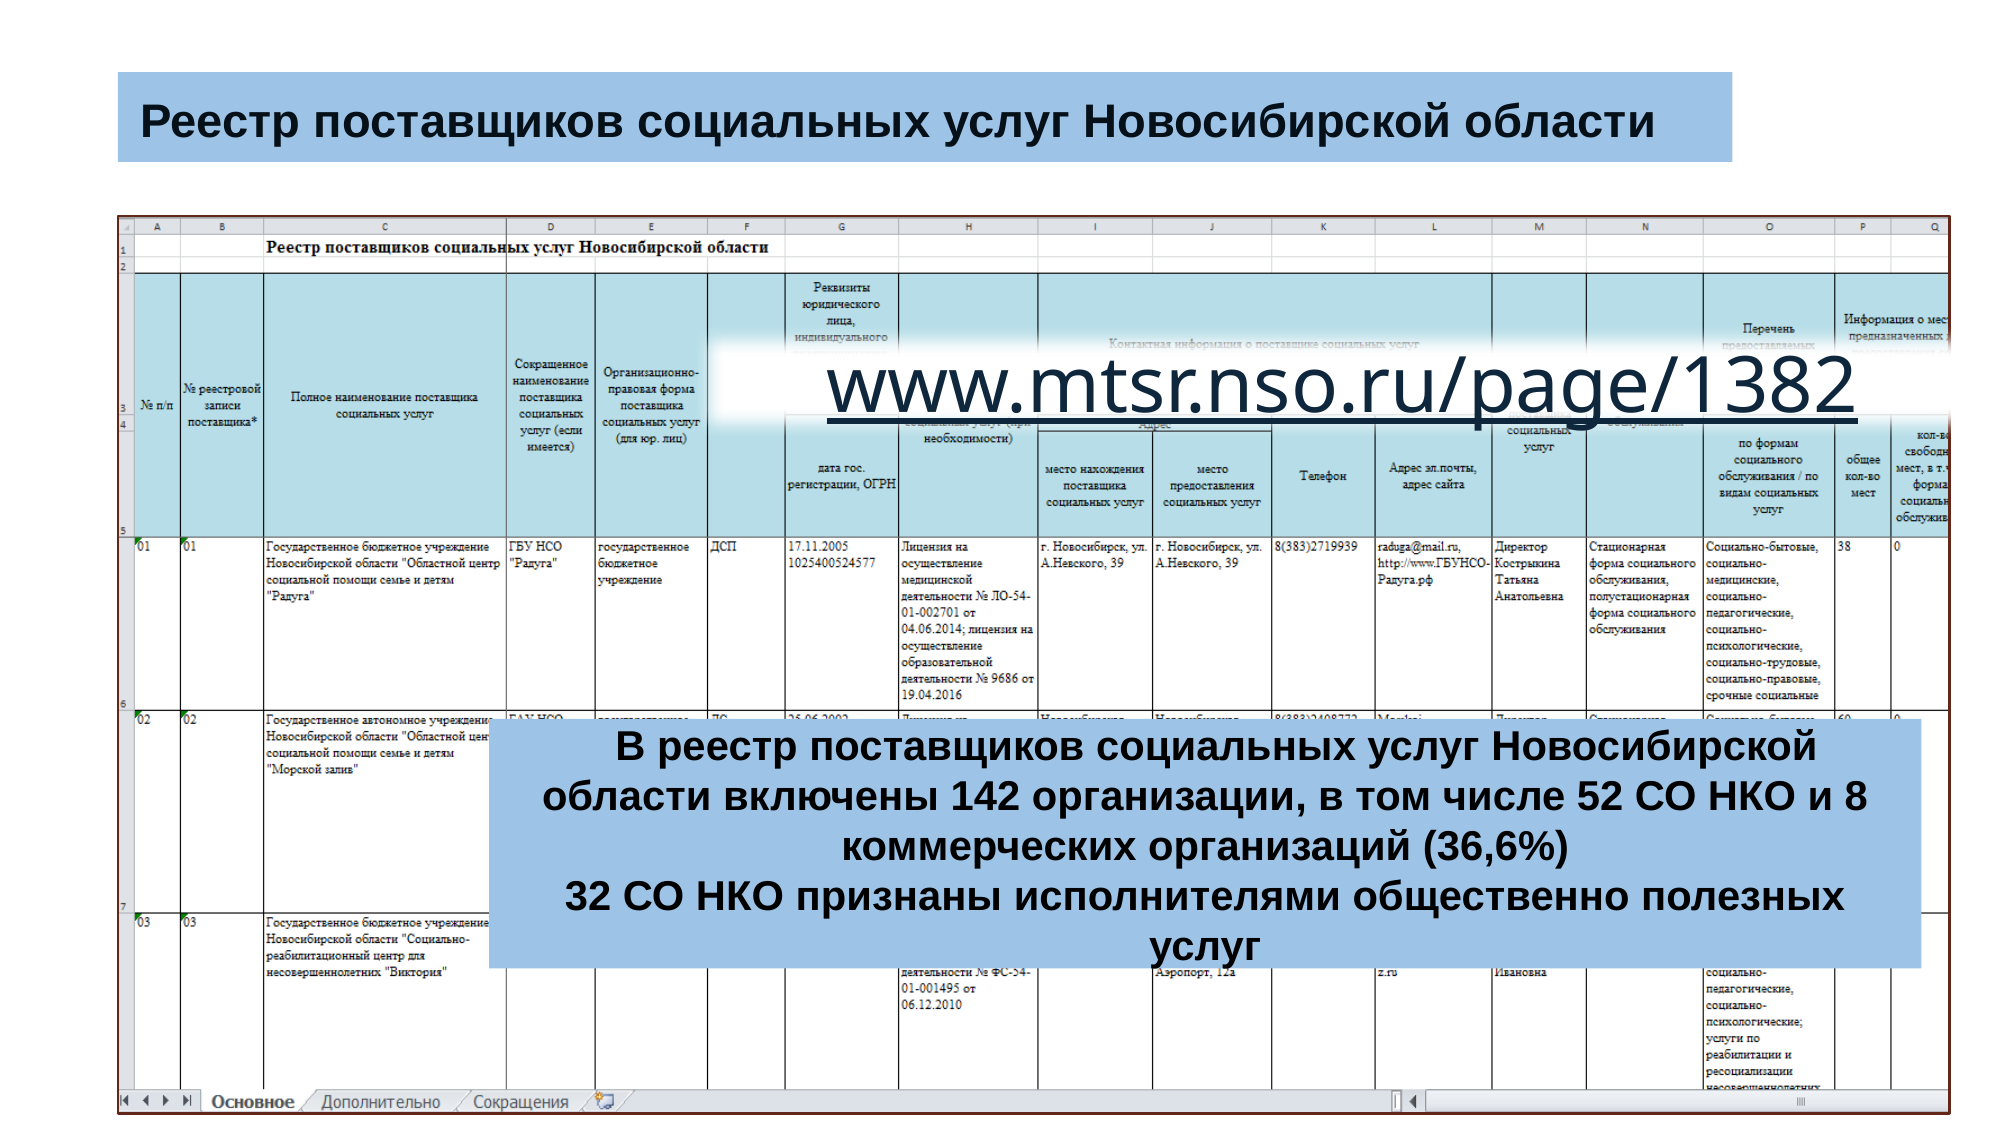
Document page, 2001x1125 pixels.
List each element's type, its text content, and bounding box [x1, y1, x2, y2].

text_box www.mtsr.nso.ru/page/1382 [712, 343, 1964, 423]
text_box В реестр поставщиков социальных услуг Новосибирской области включены 142 организации, в том числе 52 СО НКО и 8 коммерческих организаций (36,6%) 32 СО НКО признаны исполнителями общественно полезных услуг [488, 718, 1922, 969]
text_box Реестр поставщиков социальных услуг Новосибирской области [125, 82, 1674, 155]
text_box [117, 215, 1950, 1114]
text_box [117, 71, 1733, 163]
